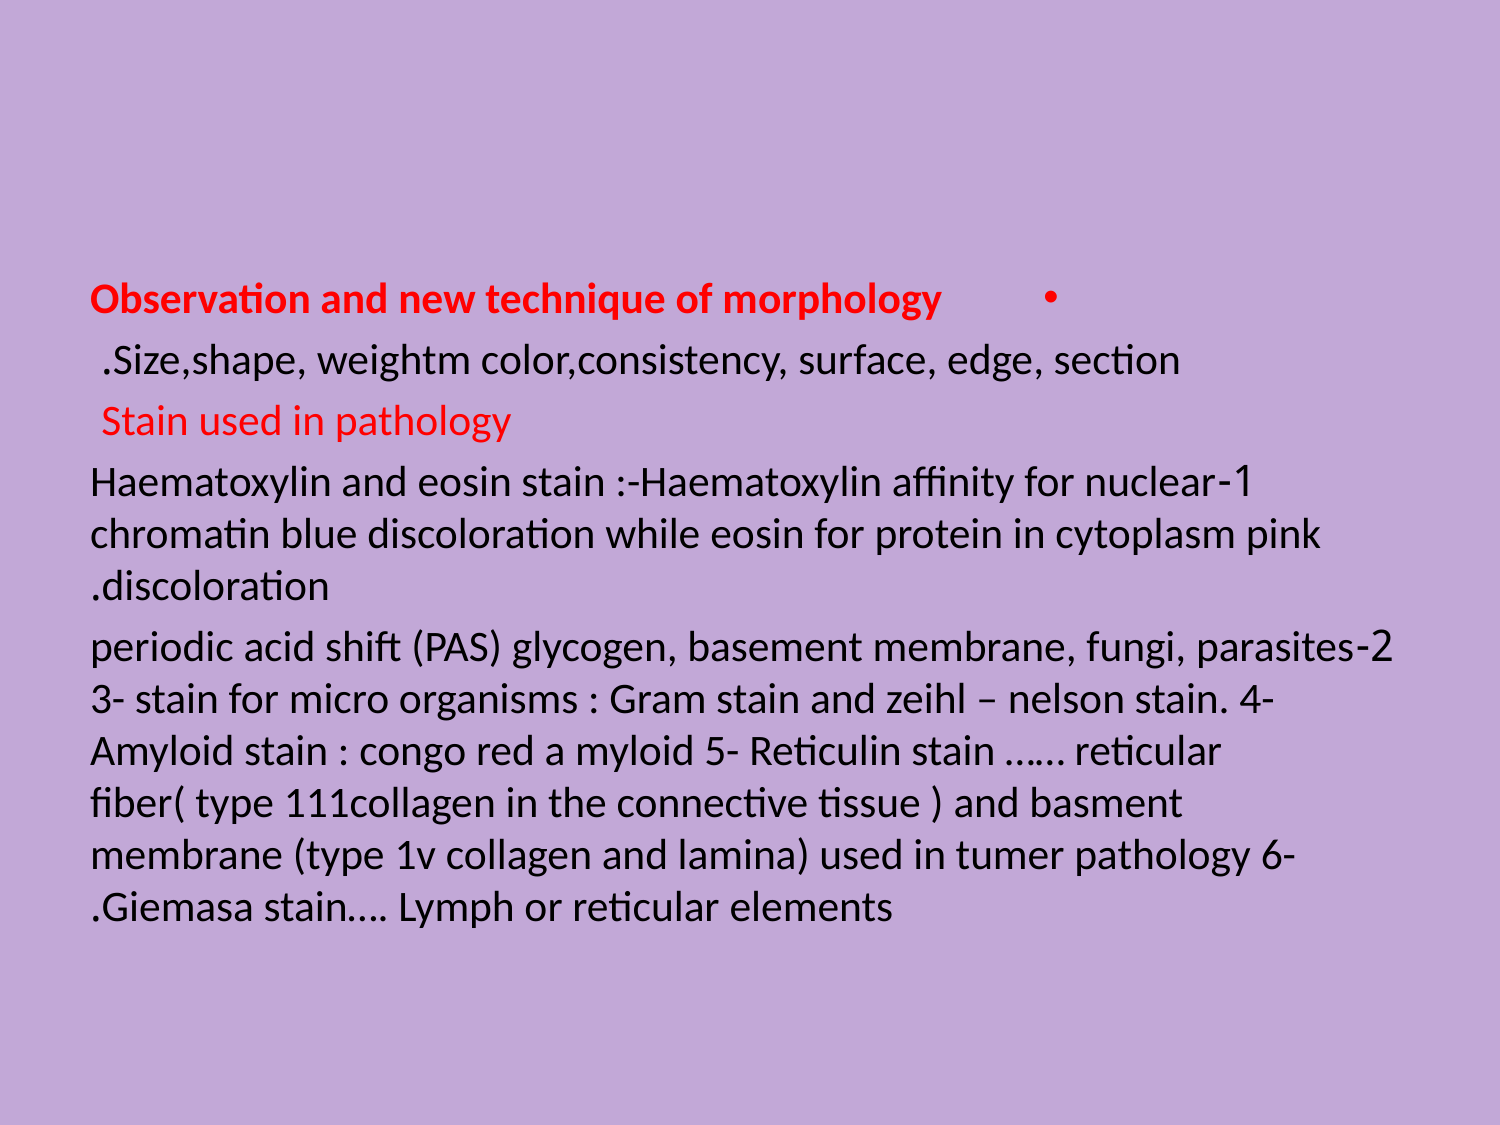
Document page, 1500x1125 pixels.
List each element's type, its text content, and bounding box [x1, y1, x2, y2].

list Observation and new technique of morphology Size,shape, weightm color,consistency, surface, edge, section. Stain used in pathology 1-Haematoxylin and eosin stain :-Haematoxylin affinity for nuclear chromatin blue discoloration while eosin for protein in cytoplasm pink discoloration. 2-periodic acid shift (PAS) glycogen, basement membrane, fungi, parasites 3- stain for micro organisms : Gram stain and zeihl – nelson stain. 4- Amyloid stain : congo red a myloid 5- Reticulin stain …… reticular fiber( type 111collagen in the connective tissue ) and basment membrane (type 1v collagen and lamina) used in tumer pathology 6- Giemasa stain…. Lymph or reticular elements. [75, 262, 1425, 1005]
